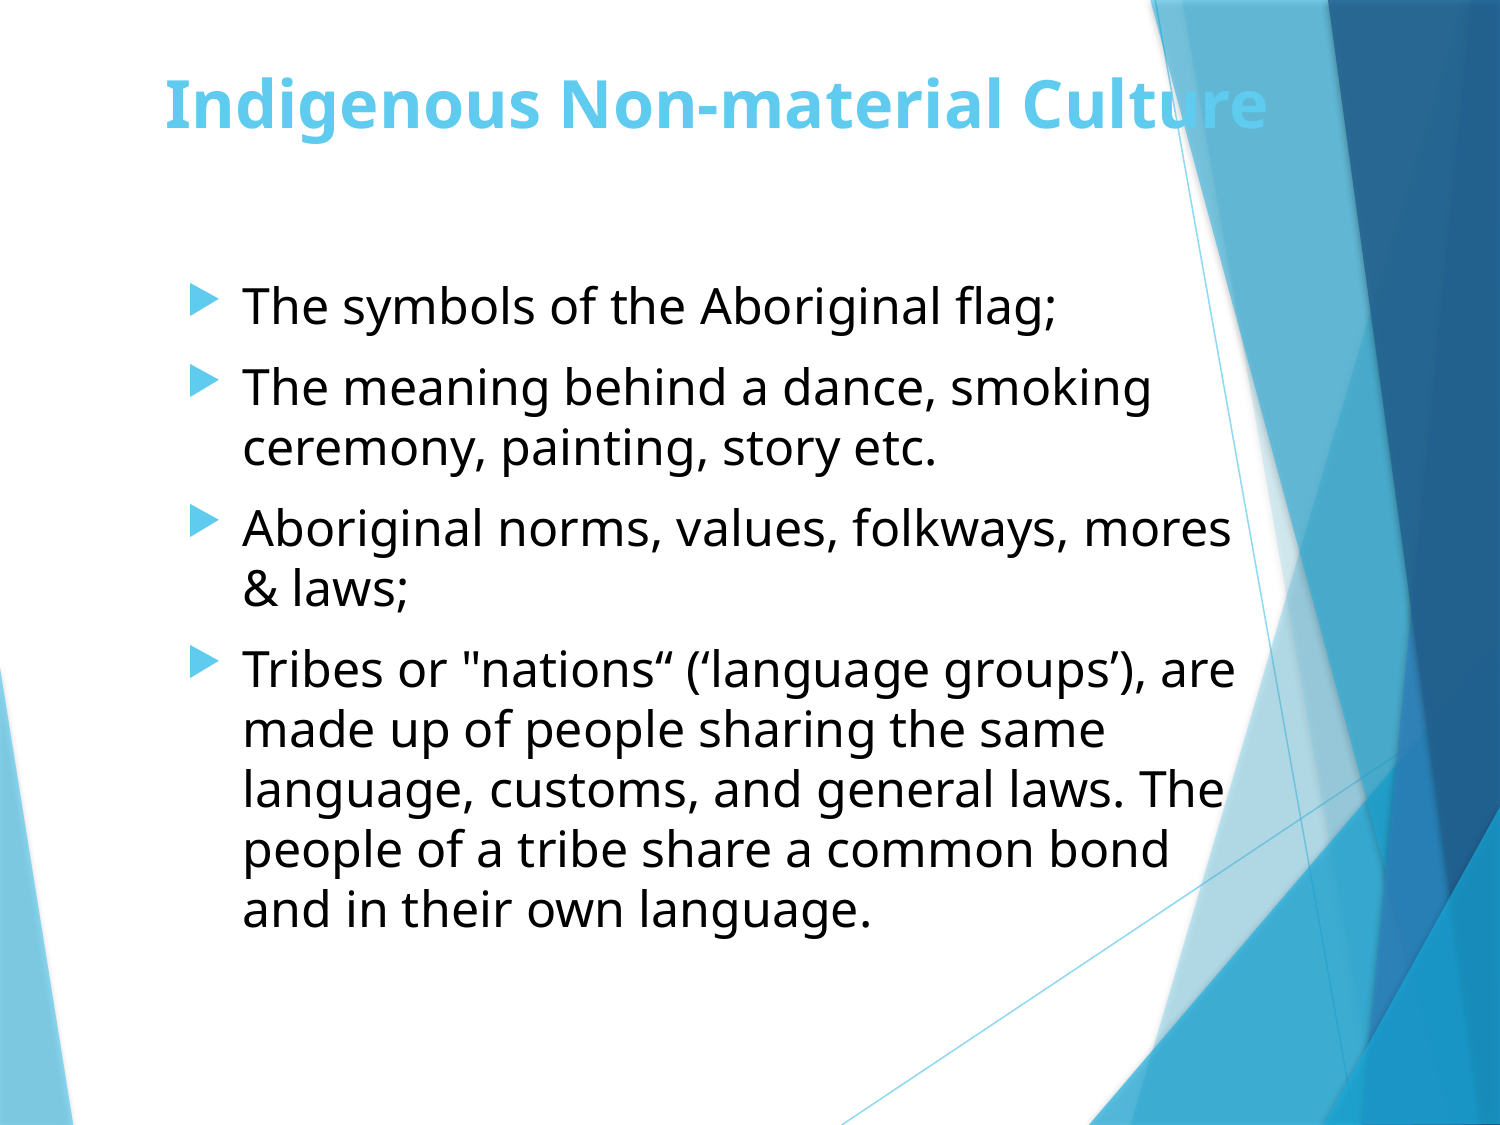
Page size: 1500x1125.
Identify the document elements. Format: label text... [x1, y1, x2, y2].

title Indigenous Non-material Culture [150, 54, 1304, 243]
list The symbols of the Aboriginal flag; The meaning behind a dance, smoking ceremony, painting, story etc. Aboriginal norms, values, folkways, mores & laws; Tribes or "nations“ (‘language groups’), are made up of people sharing the same language, customs, and general laws. The people of a tribe share a common bond and in their own language. [171, 267, 1283, 957]
